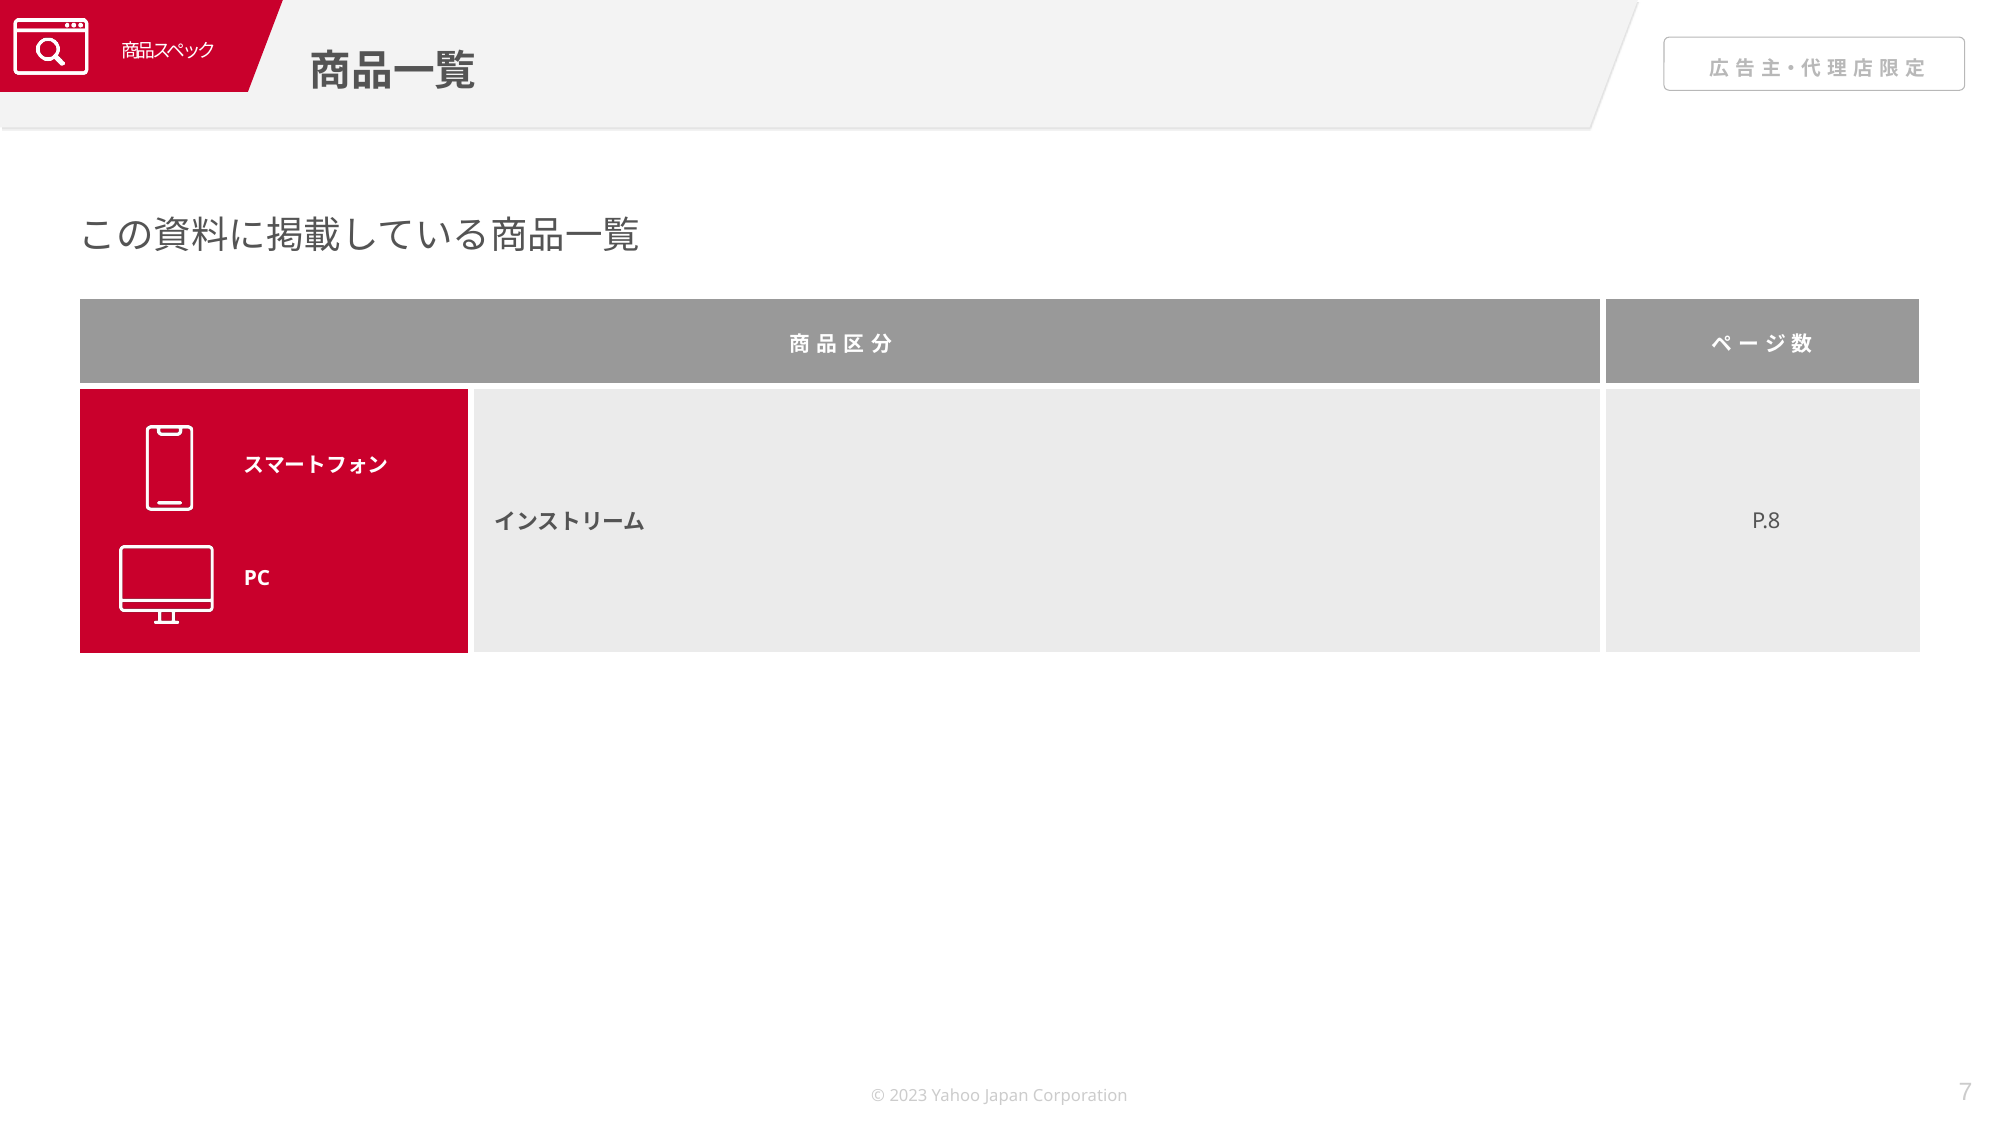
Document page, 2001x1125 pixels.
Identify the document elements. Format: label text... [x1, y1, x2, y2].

table_header 商品区分 [80, 299, 1600, 383]
list 商品スペック [97, 13, 240, 81]
table_cell P.8 [1606, 389, 1920, 652]
picture [145, 424, 194, 511]
text_box この資料に掲載している商品一覧 [78, 210, 1650, 256]
picture [8, 4, 92, 87]
picture [118, 544, 214, 624]
table_header ページ数 [1606, 299, 1919, 383]
table_cell インストリーム [474, 389, 1600, 652]
table_cell スマートフォン PC [80, 389, 468, 653]
list 商品一覧 [309, 41, 1645, 97]
